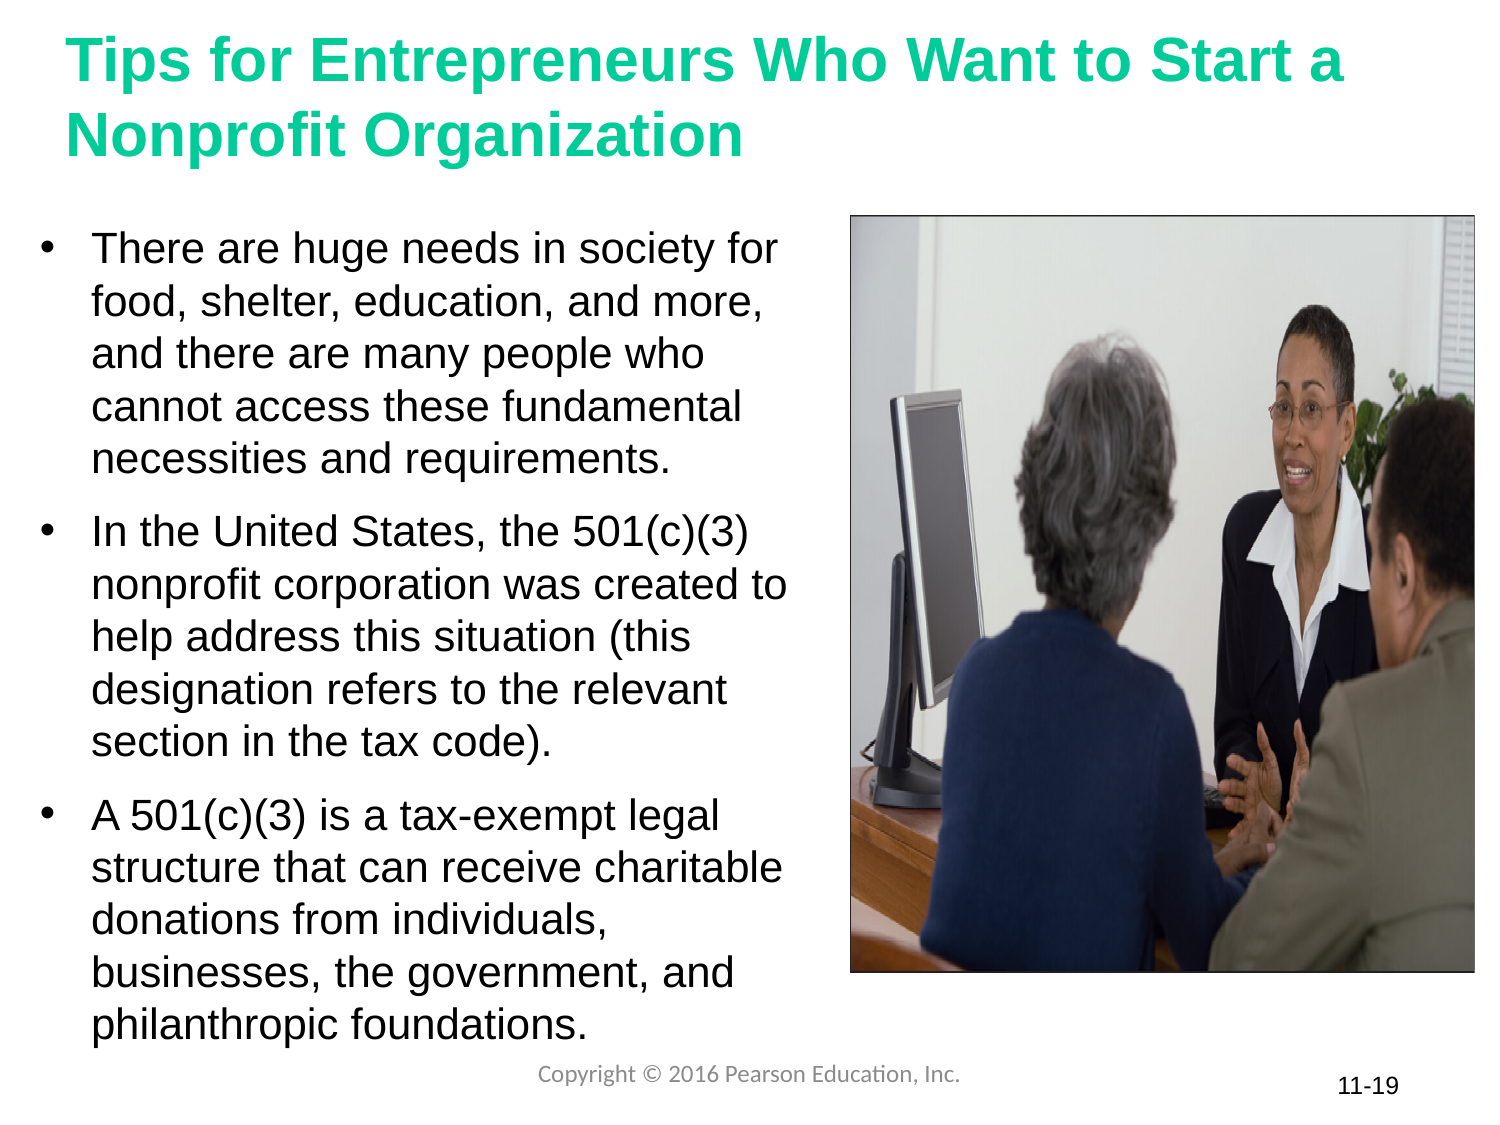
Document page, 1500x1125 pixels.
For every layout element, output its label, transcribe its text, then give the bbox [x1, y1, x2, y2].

title Tips for Entrepreneurs Who Want to Start a Nonprofit Organization [50, 0, 1475, 188]
footer Copyright © 2016 Pearson Education, Inc. [512, 1042, 988, 1103]
picture [849, 212, 1476, 976]
list There are huge needs in society for food, shelter, education, and more, and there are many people who cannot access these fundamental necessities and requirements. In the United States, the 501(c)(3) nonprofit corporation was created to help address this situation (this designation refers to the relevant section in the tax code). A 501(c)(3) is a tax-exempt legal structure that can receive charitable donations from individuals, businesses, the government, and philanthropic foundations. [24, 212, 850, 1075]
